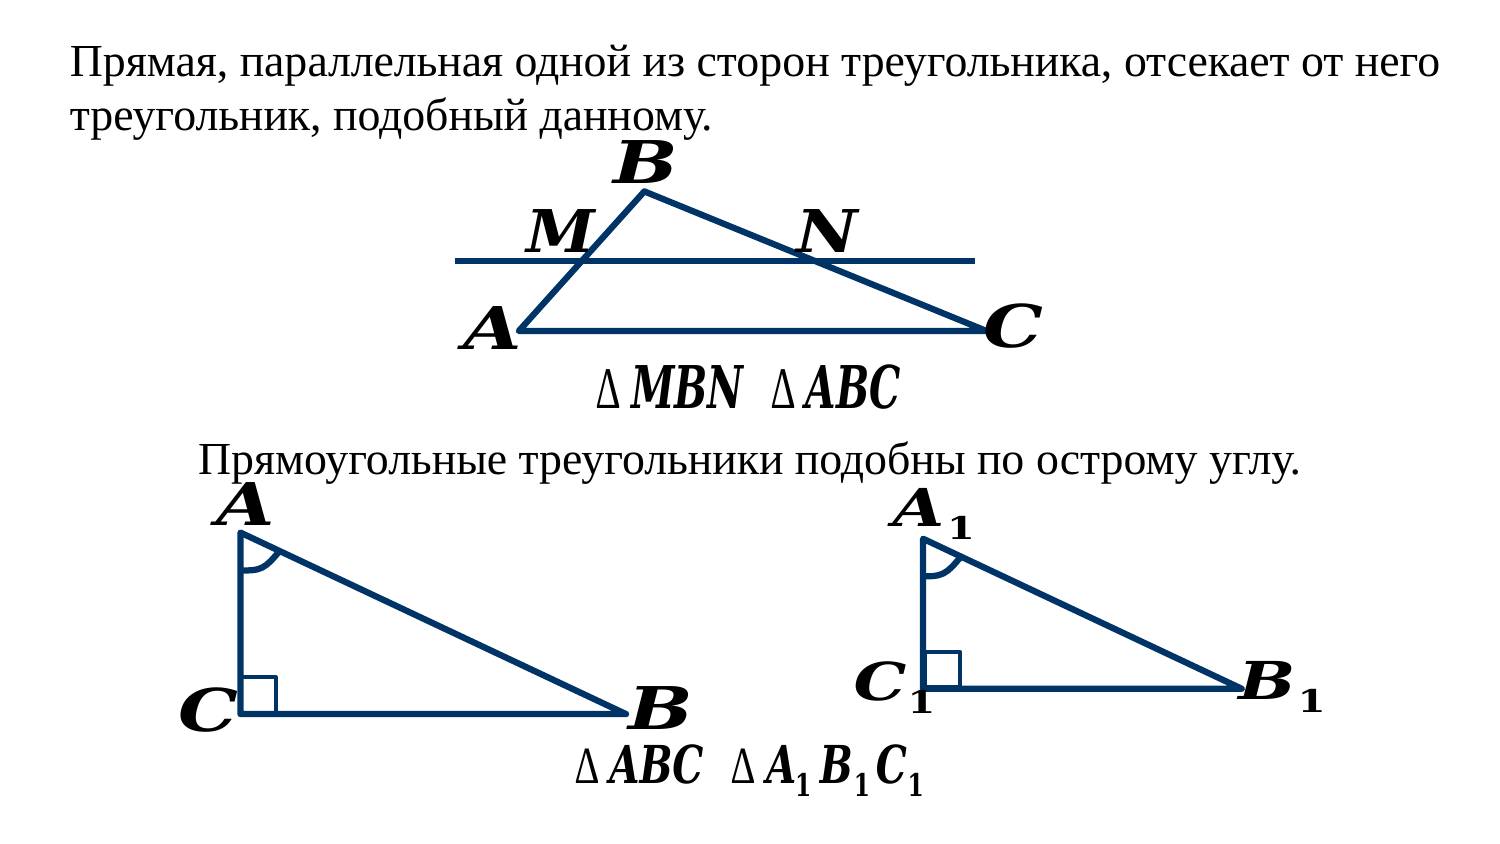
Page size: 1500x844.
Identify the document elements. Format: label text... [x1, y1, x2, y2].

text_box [453, 131, 1047, 364]
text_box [174, 473, 1326, 746]
text_box Прямоугольные треугольники подобны по острому углу. [146, 420, 1354, 491]
text_box Прямая, параллельная одной из сторон треугольника, отсекает от него треугольник, подобный данному. [55, 22, 1461, 148]
